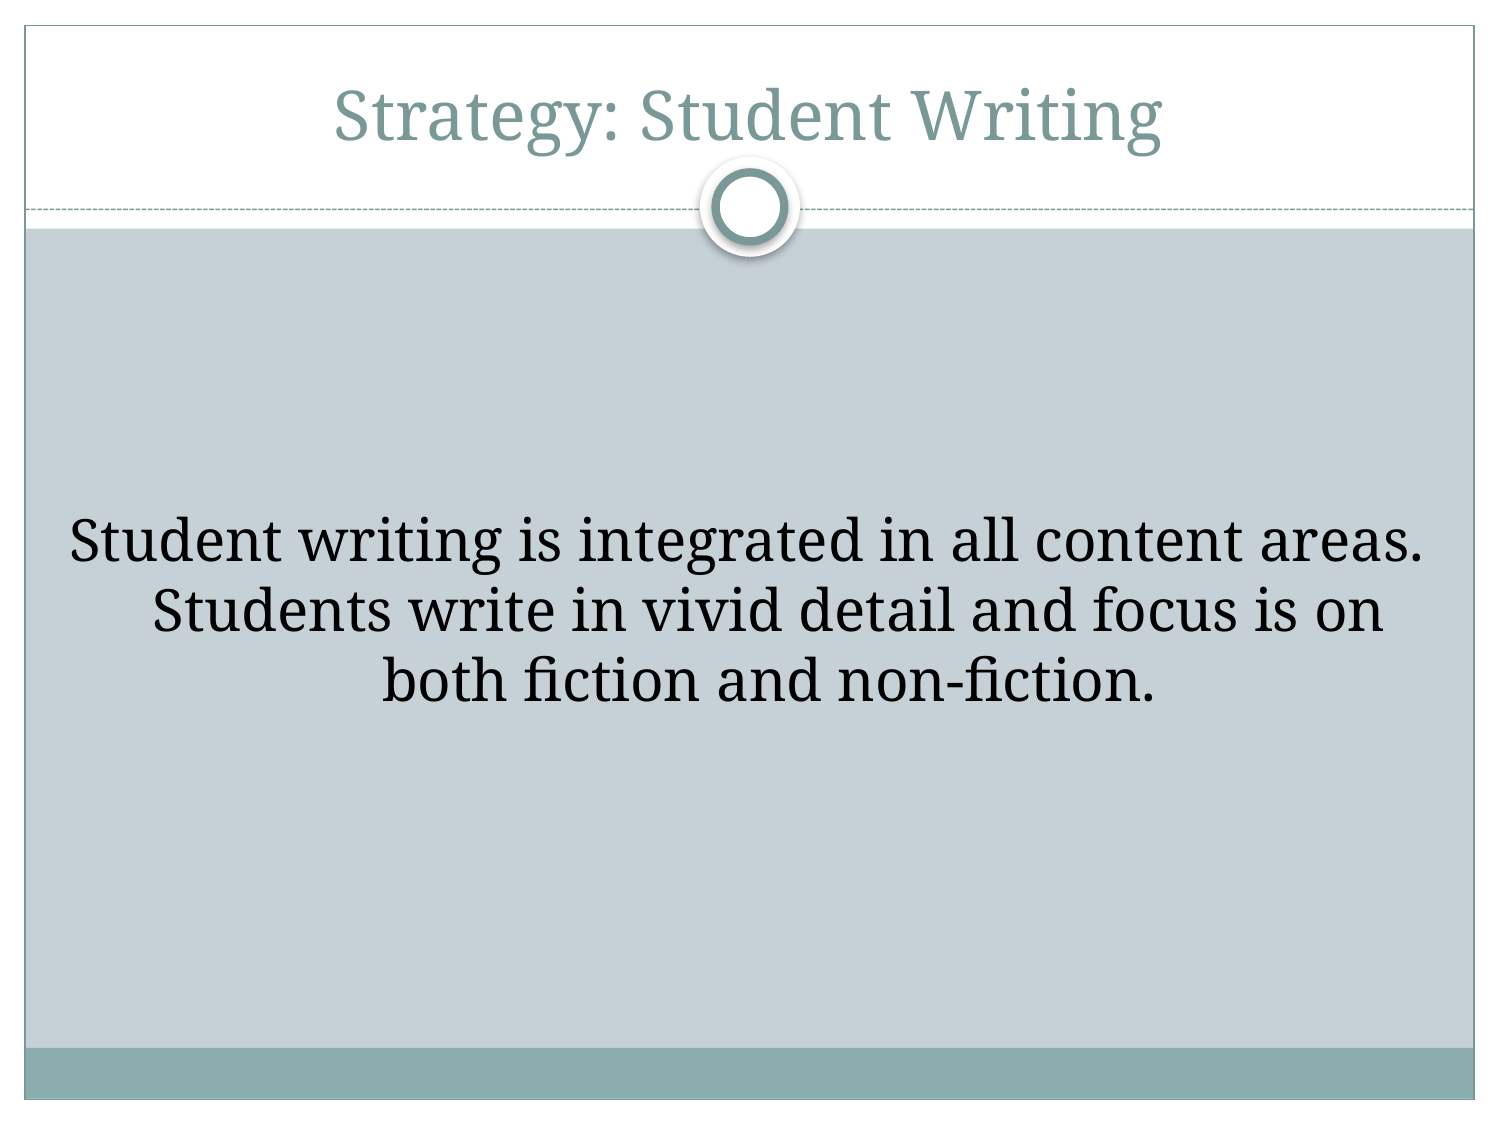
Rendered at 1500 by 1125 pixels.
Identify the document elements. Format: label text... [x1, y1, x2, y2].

list Student writing is integrated in all content areas. Students write in vivid detail and focus is on both fiction and non-fiction. [49, 250, 1445, 1001]
title Strategy: Student Writing [49, 37, 1450, 163]
